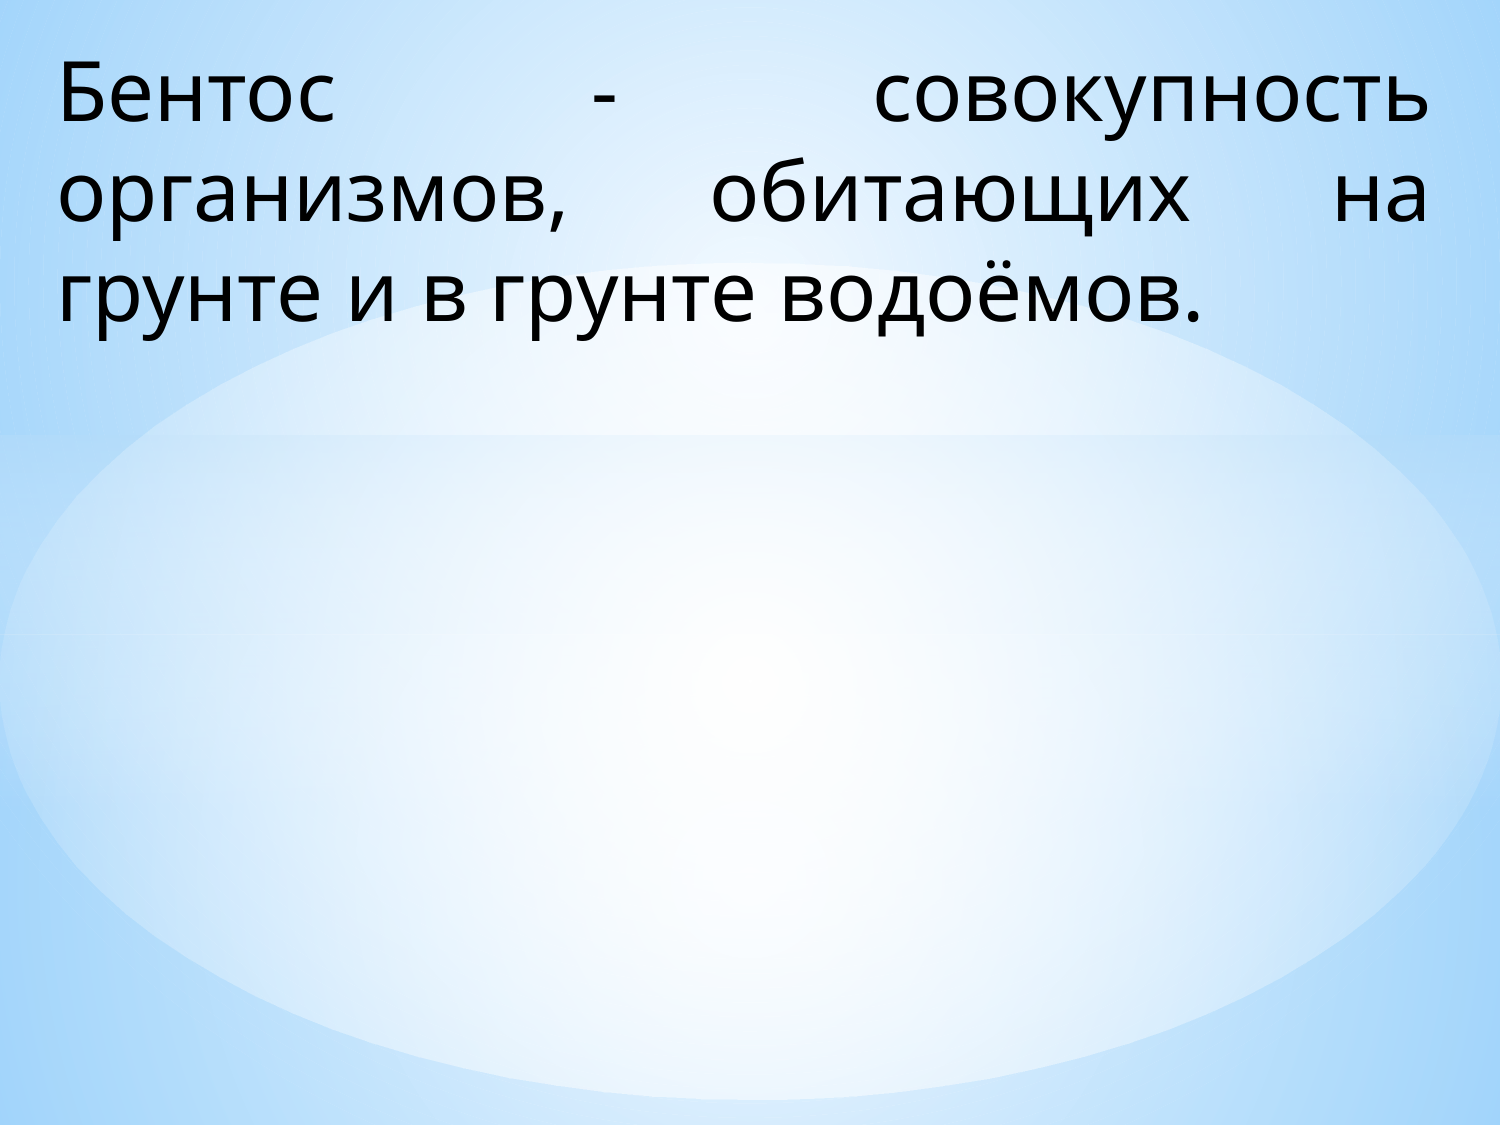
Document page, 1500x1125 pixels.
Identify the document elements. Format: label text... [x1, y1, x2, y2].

text_box Бентос - совокупность организмов, обитающих на грунте и в грунте водоёмов. [41, 30, 1447, 346]
